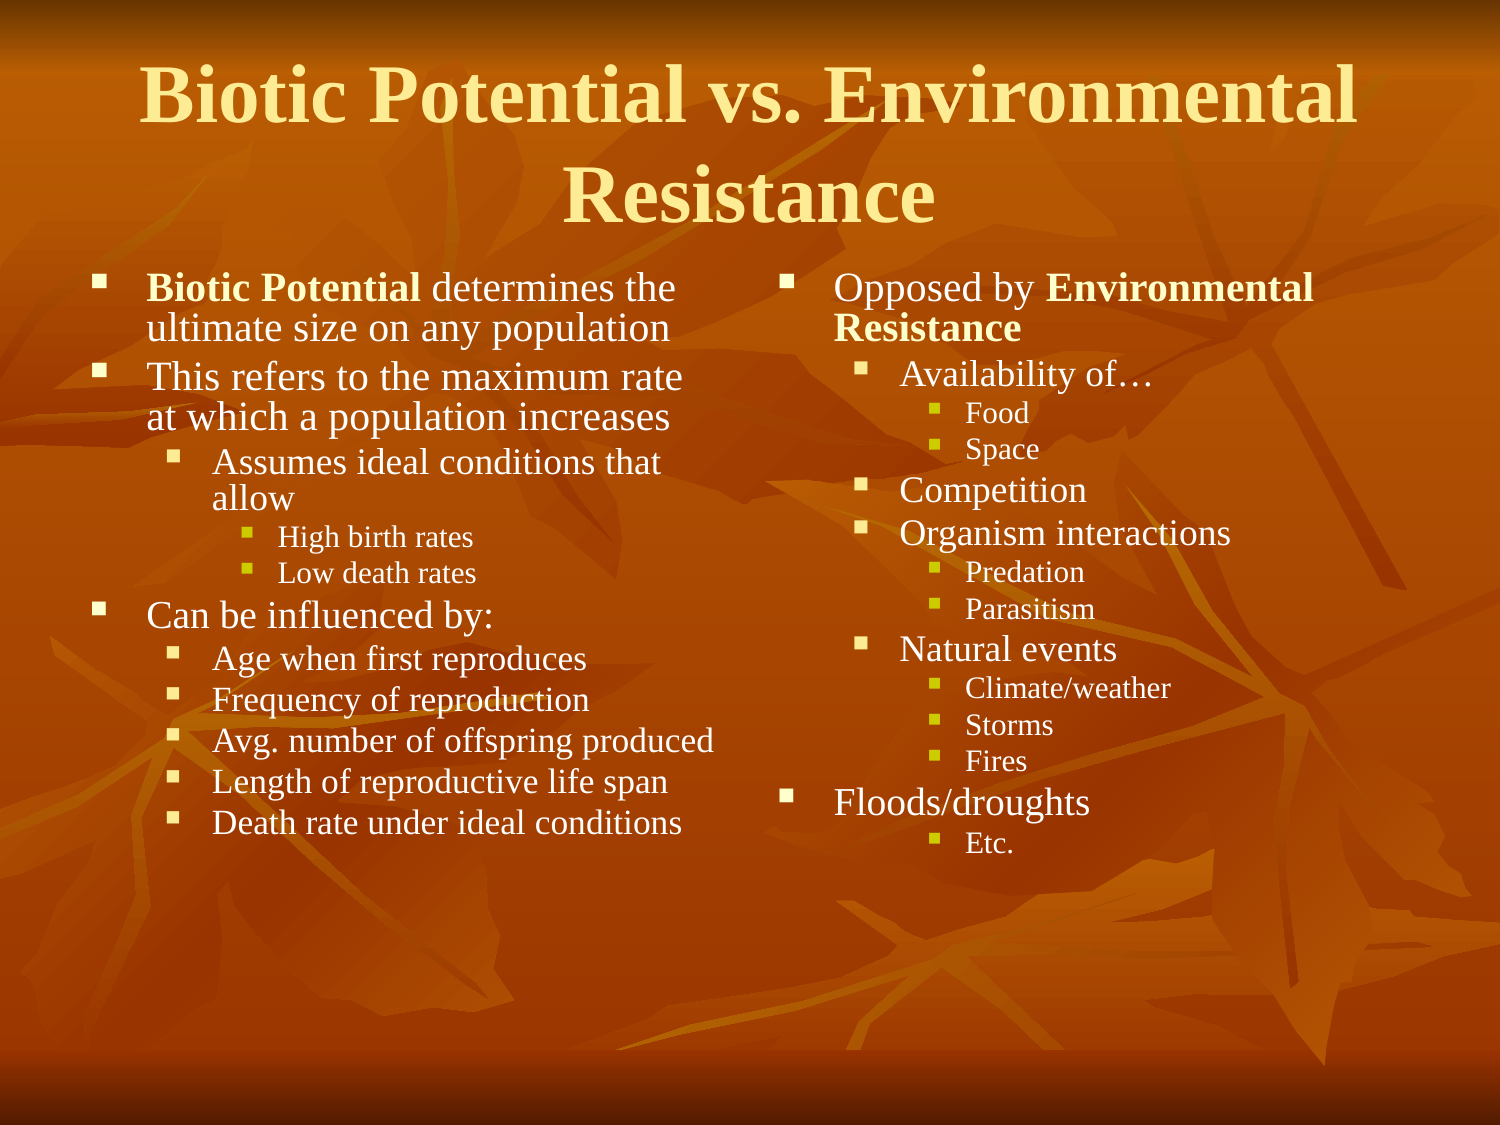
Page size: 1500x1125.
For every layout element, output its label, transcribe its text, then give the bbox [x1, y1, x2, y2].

list Opposed by Environmental Resistance Availability of… Food Space Competition Organism interactions Predation Parasitism Natural events Climate/weather Storms Fires Floods/droughts Etc. [762, 262, 1426, 1006]
list Biotic Potential determines the ultimate size on any population This refers to the maximum rate at which a population increases Assumes ideal conditions that allow High birth rates Low death rates Can be influenced by: Age when first reproduces Frequency of reproduction Avg. number of offspring produced Length of reproductive life span Death rate under ideal conditions [74, 262, 738, 1006]
title Biotic Potential vs. Environmental Resistance [74, 45, 1426, 234]
